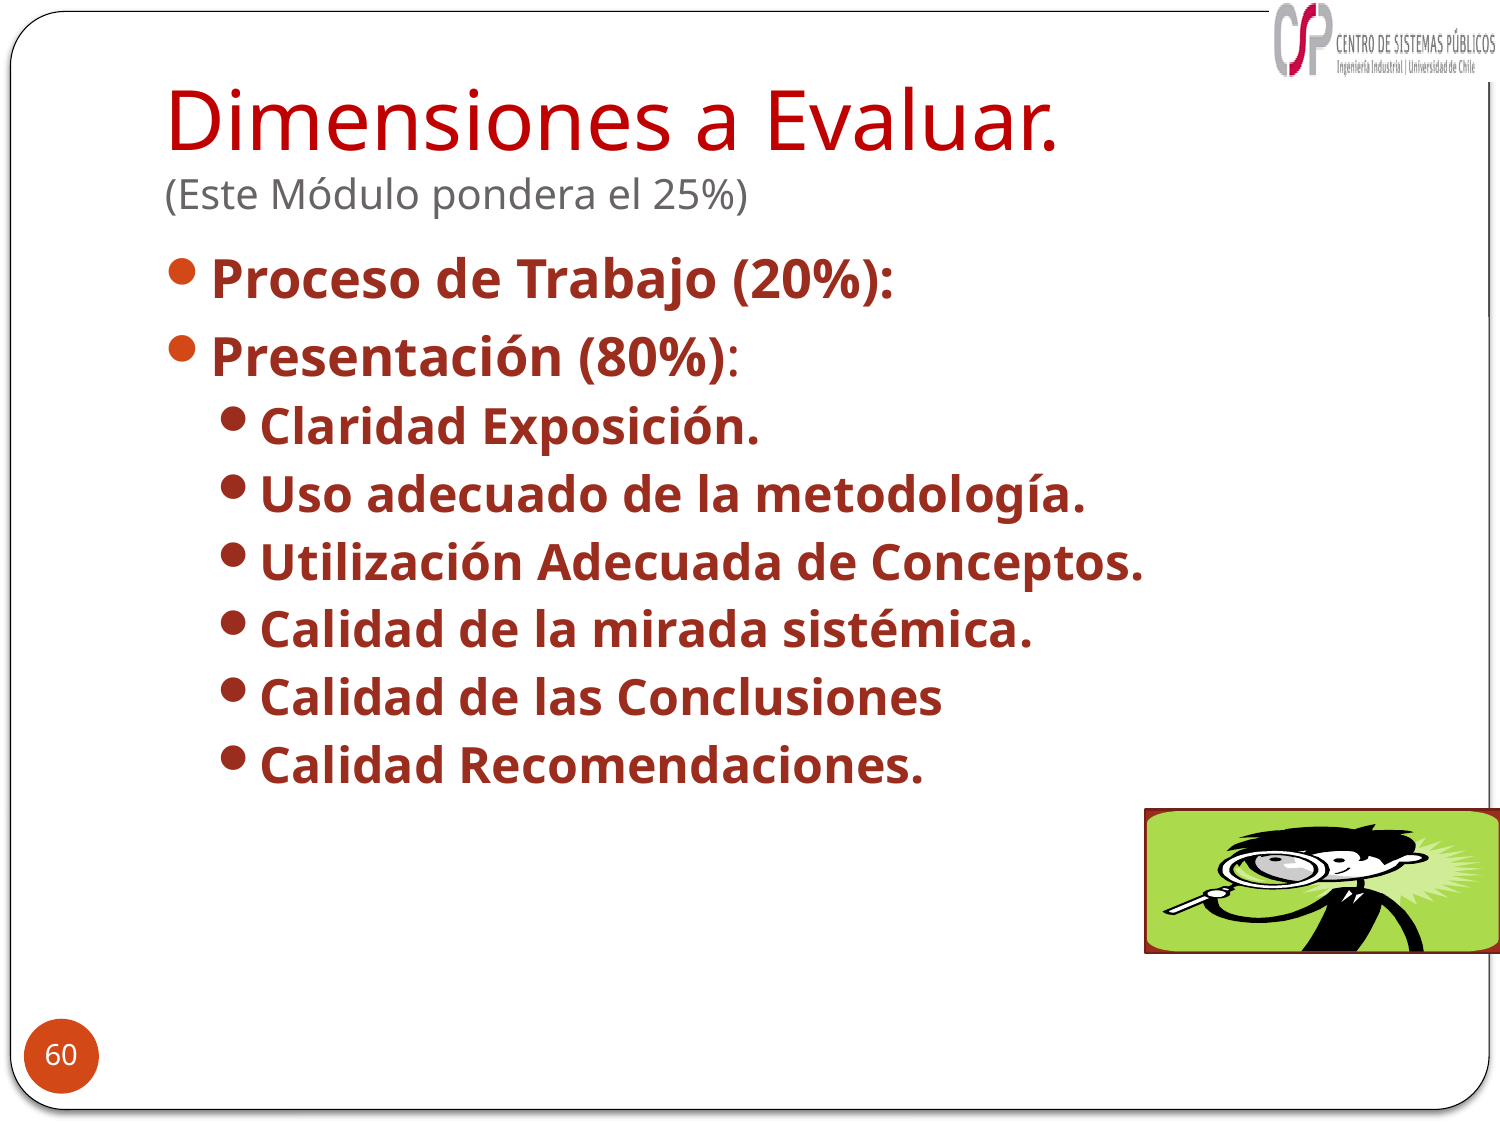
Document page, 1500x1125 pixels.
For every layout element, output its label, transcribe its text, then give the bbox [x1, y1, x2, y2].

picture [1269, 0, 1500, 82]
title Dimensiones a Evaluar. (Este Módulo pondera el 25%) [150, 45, 1425, 233]
list Proceso de Trabajo (20%): Presentación (80%): Claridad Exposición. Uso adecuado de la metodología. Utilización Adecuada de Conceptos. Calidad de la mirada sistémica. Calidad de las Conclusiones Calidad Recomendaciones. [150, 237, 1425, 988]
picture [1145, 810, 1500, 953]
slide_number 60 [23, 1018, 99, 1094]
